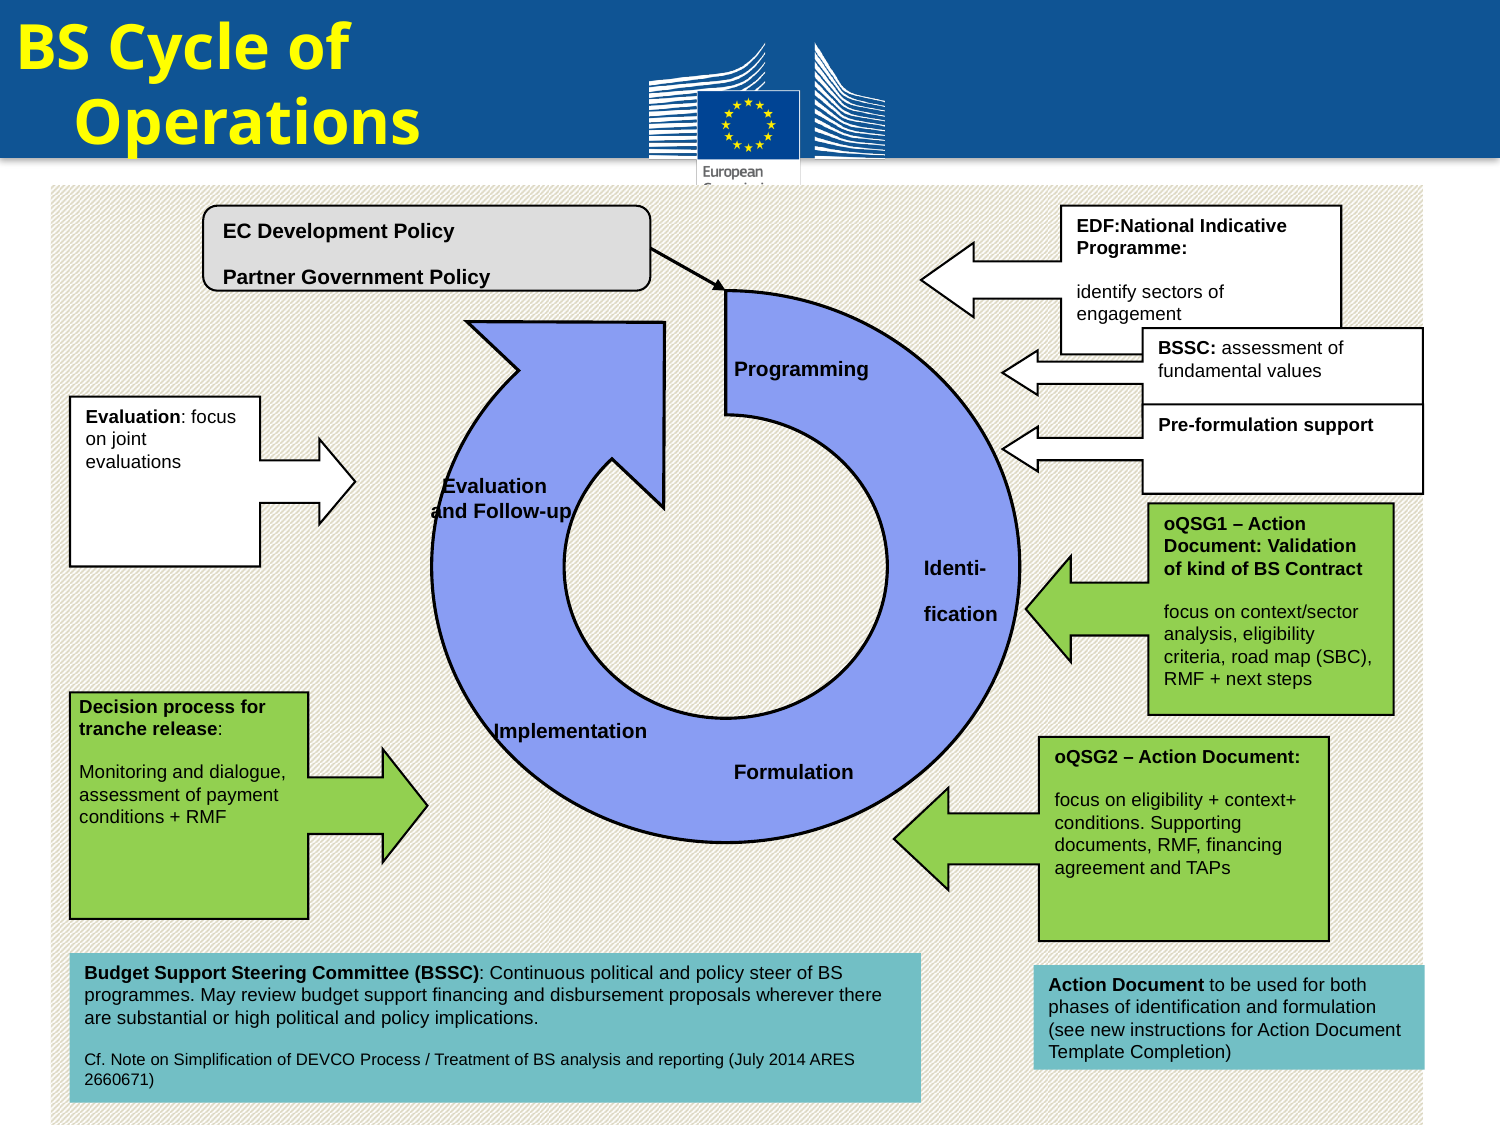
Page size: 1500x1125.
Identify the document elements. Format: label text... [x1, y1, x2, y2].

title BS Cycle of Operations [0, 0, 645, 164]
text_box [50, 184, 1424, 1125]
picture [649, 42, 885, 184]
